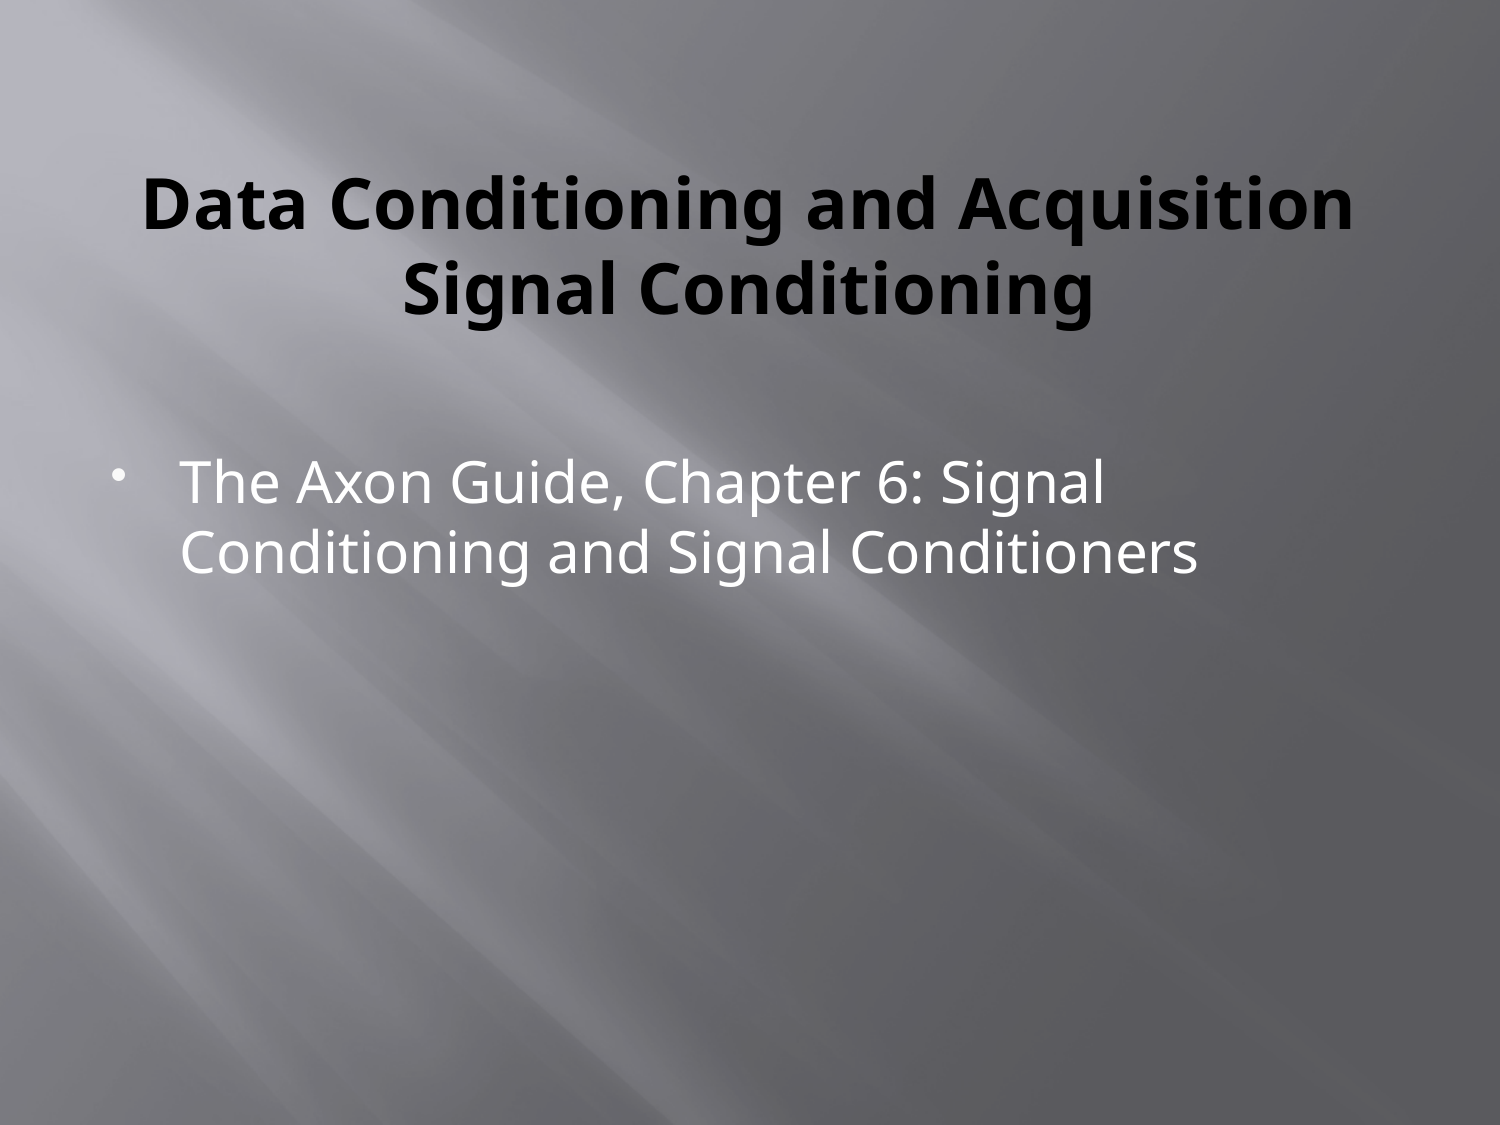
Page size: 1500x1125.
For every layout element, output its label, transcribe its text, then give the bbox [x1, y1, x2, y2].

title Data Conditioning and Acquisition Signal Conditioning [75, 149, 1425, 338]
list The Axon Guide, Chapter 6: Signal Conditioning and Signal Conditioners [75, 437, 1425, 1085]
